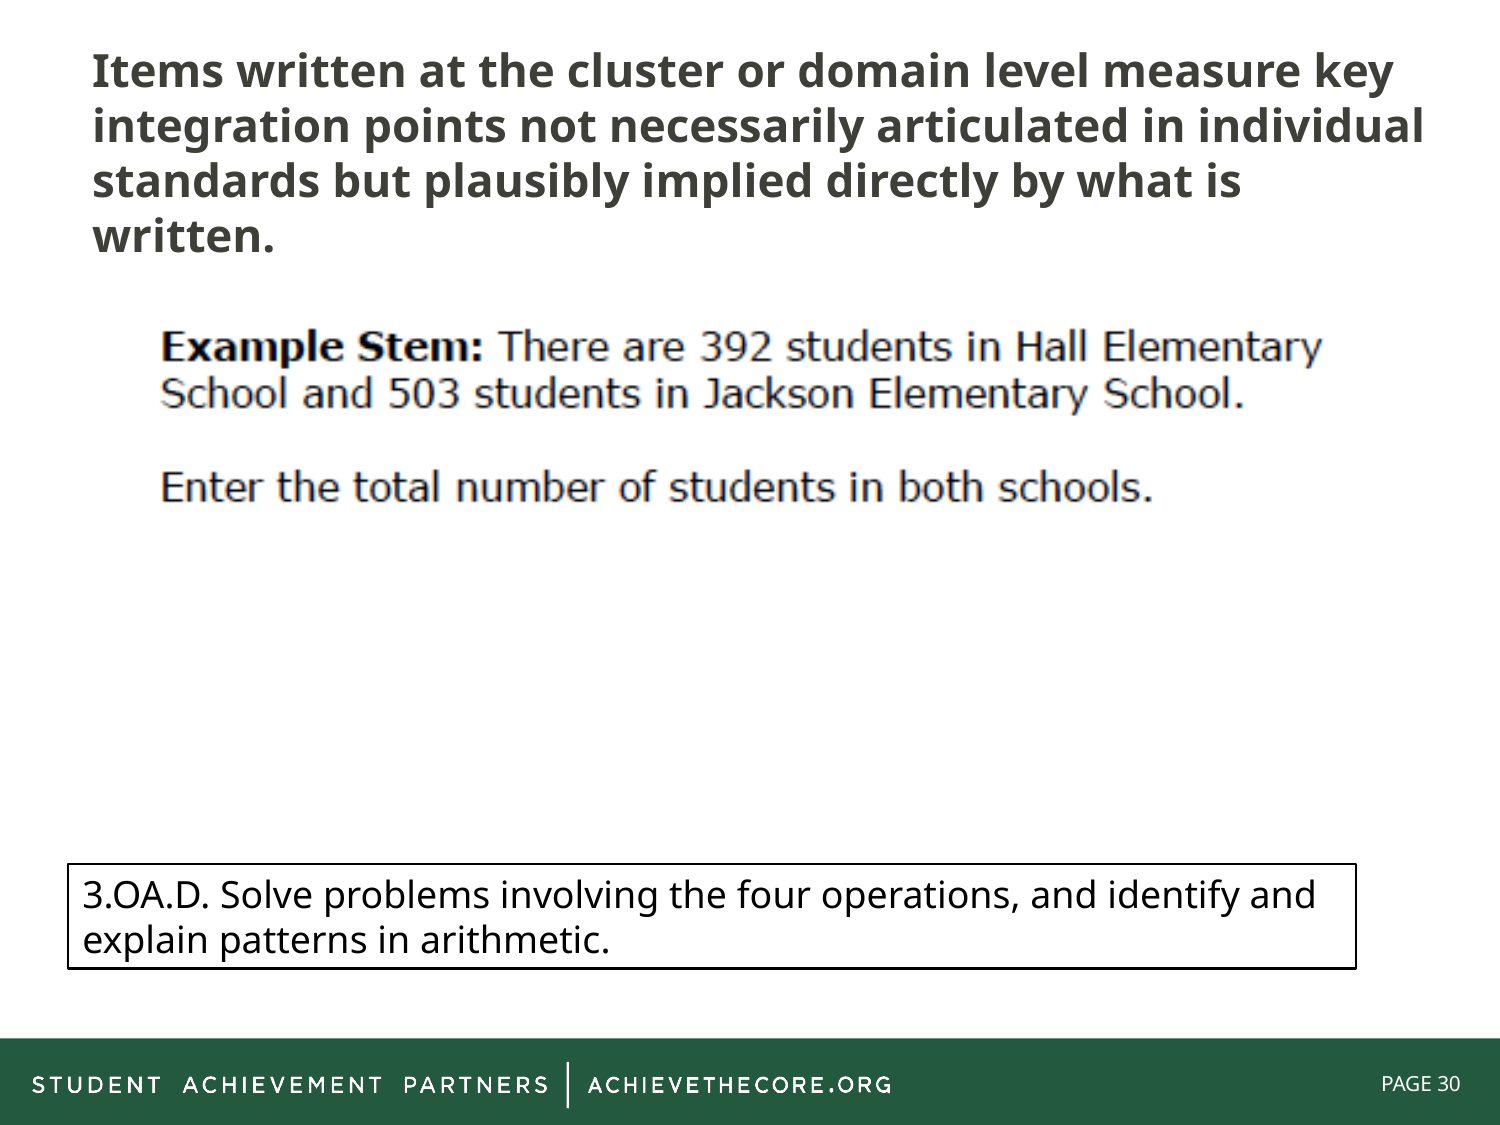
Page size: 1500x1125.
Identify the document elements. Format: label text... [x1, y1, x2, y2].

title Items written at the cluster or domain level measure key integration points not necessarily articulated in individual standards but plausibly implied directly by what is written. [77, 45, 1452, 259]
picture [12, 1055, 911, 1112]
picture [154, 310, 1364, 570]
text_box 3.OA.D. Solve problems involving the four operations, and identify and explain patterns in arithmetic. [67, 863, 1356, 969]
